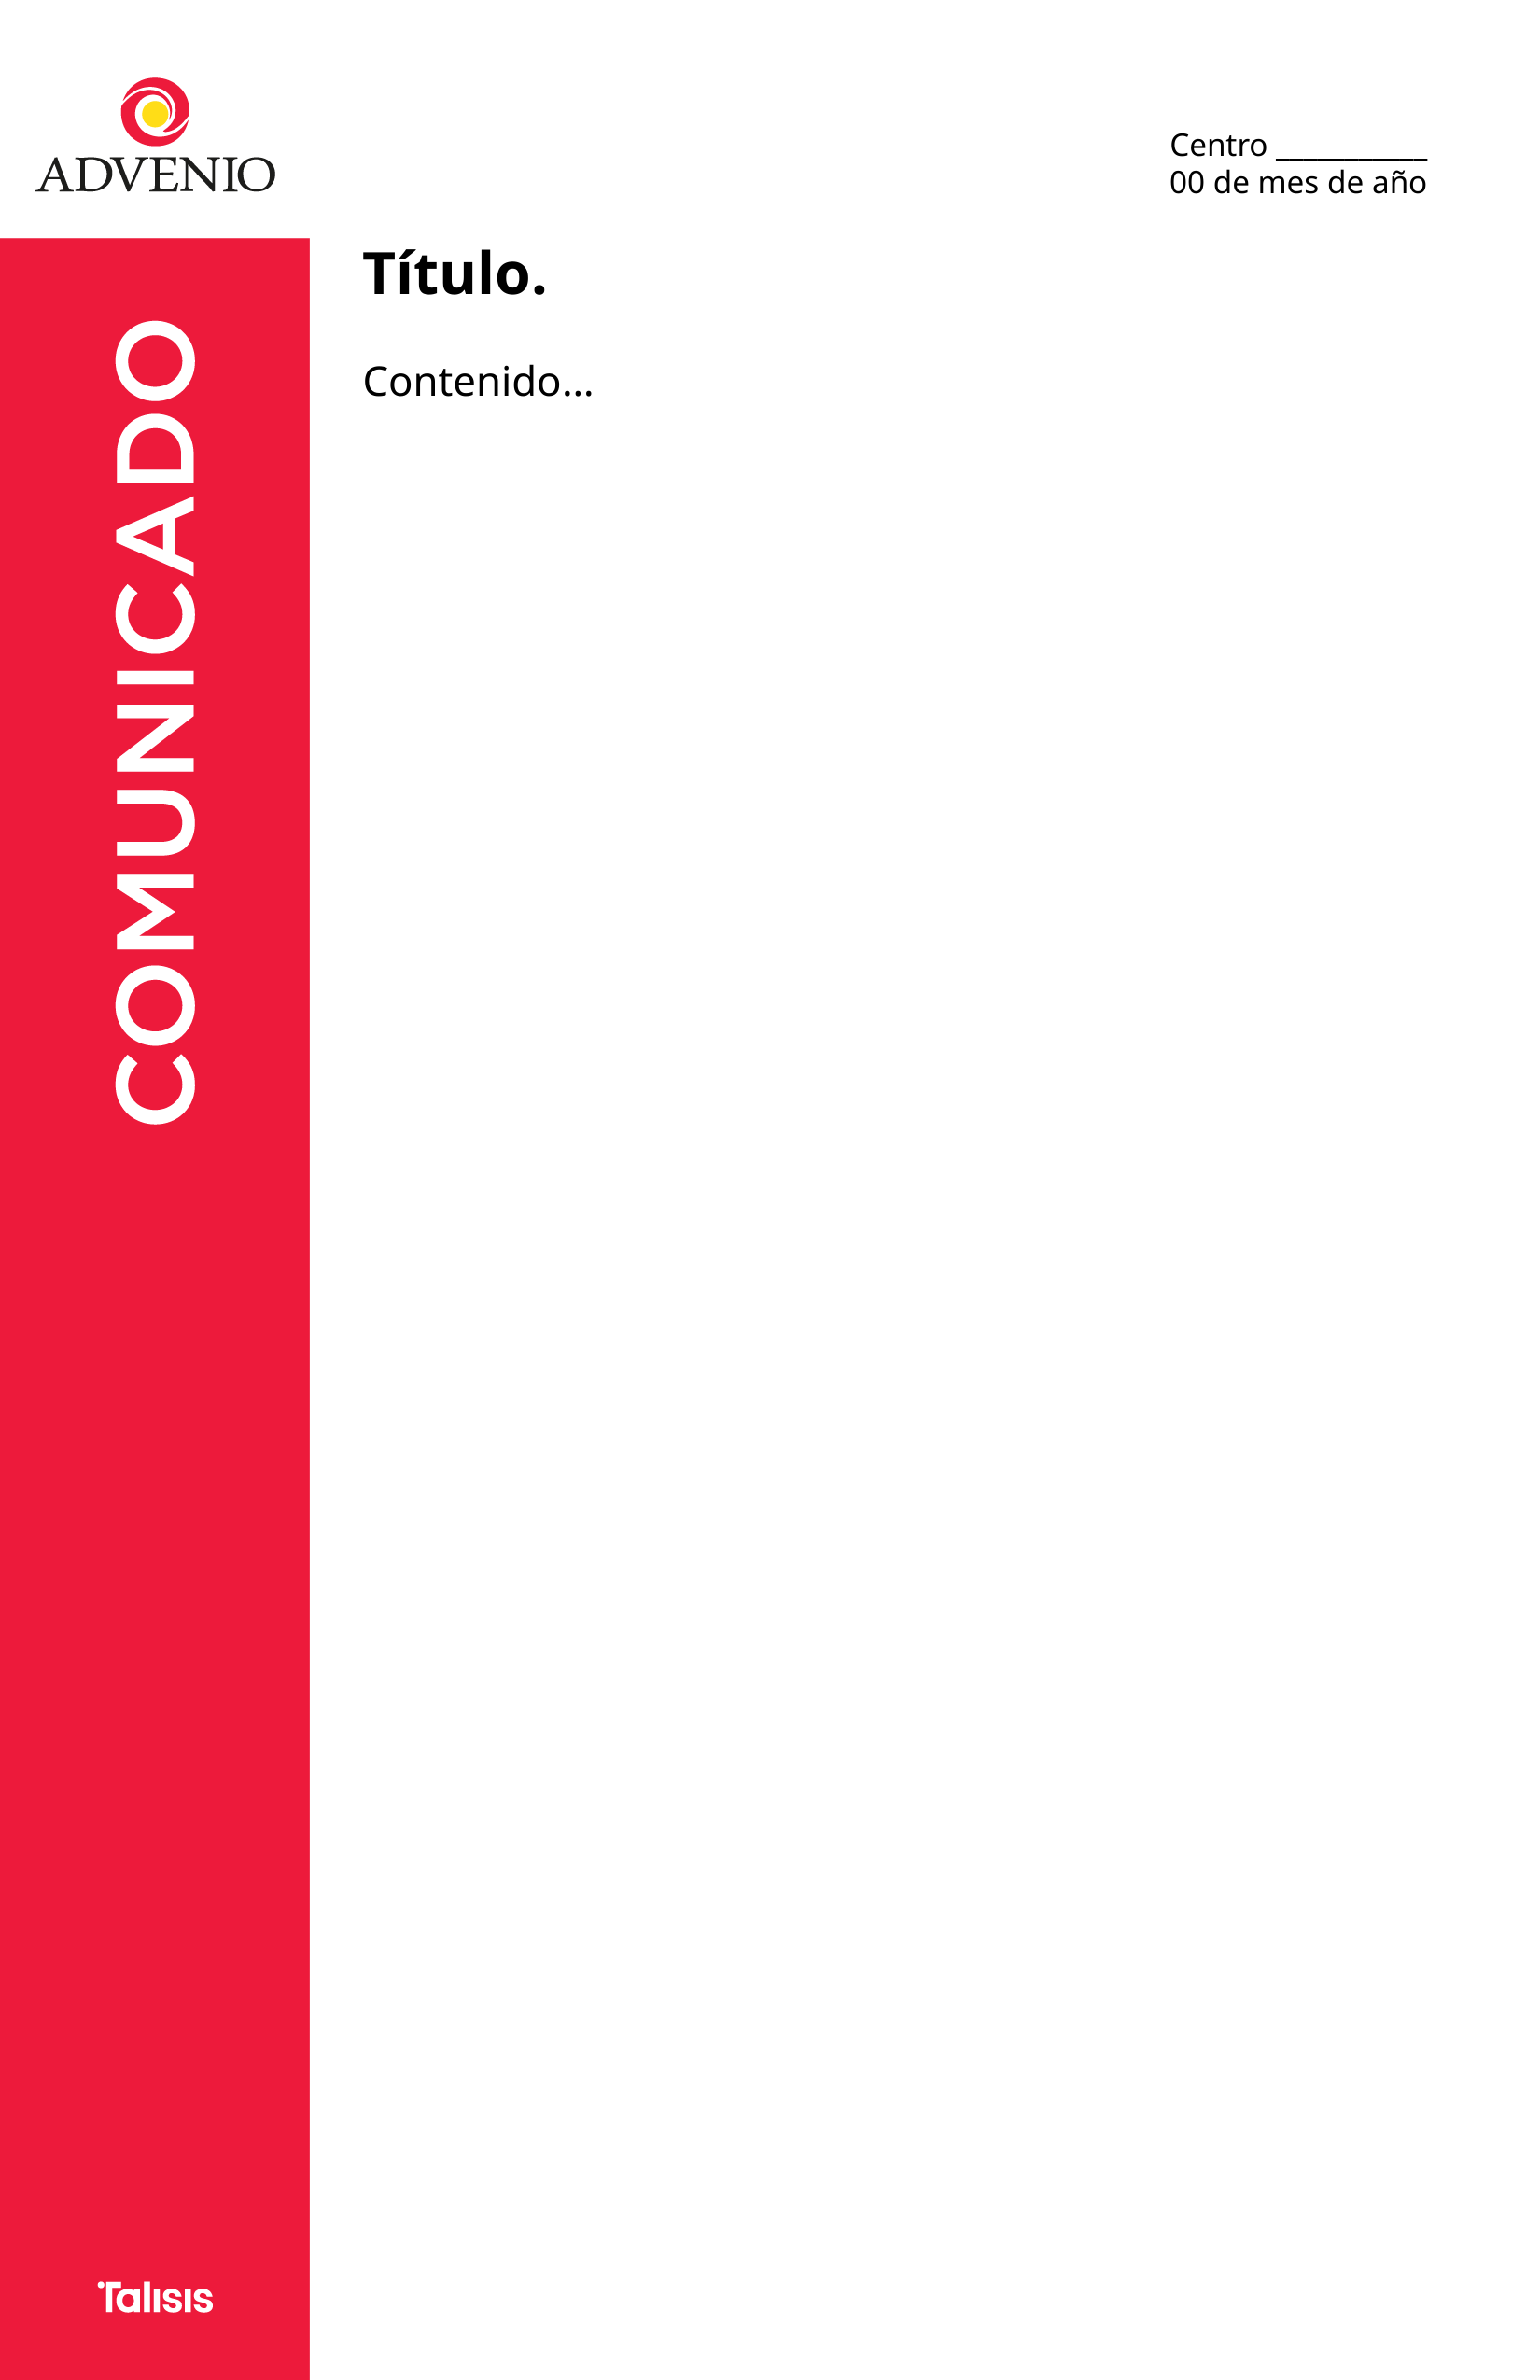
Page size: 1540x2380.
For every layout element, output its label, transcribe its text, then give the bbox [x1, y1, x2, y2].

picture [0, 77, 310, 2380]
text_box Título. Contenido… [361, 235, 1429, 2271]
text_box Centro ___________ 00 de mes de año [905, 116, 1429, 201]
